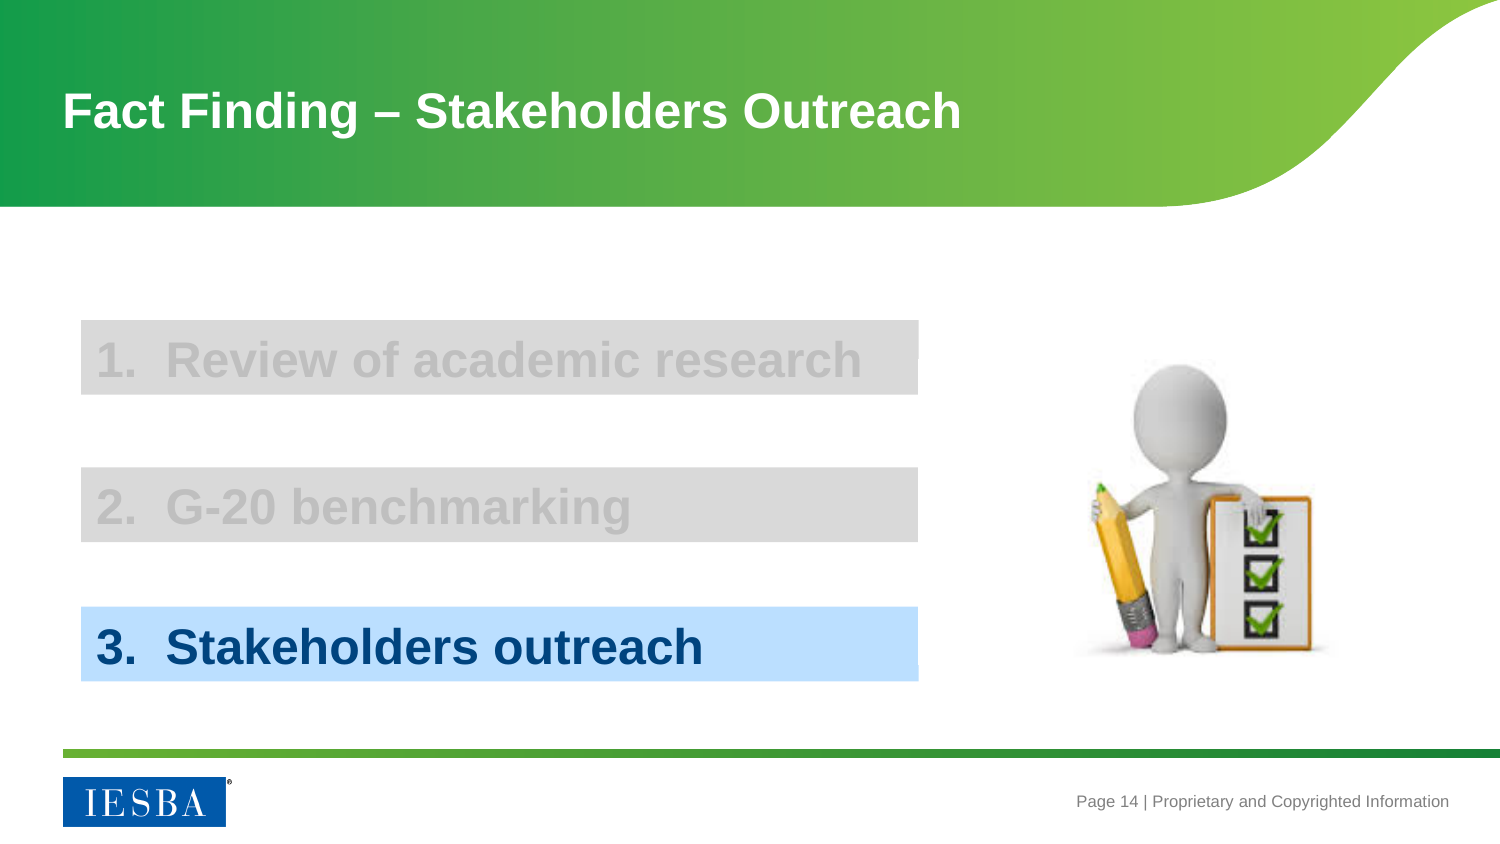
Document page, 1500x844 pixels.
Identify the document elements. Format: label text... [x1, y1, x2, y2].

text_box 2. G-20 benchmarking [81, 467, 913, 543]
picture [0, 0, 1500, 207]
picture [918, 359, 1489, 665]
text_box 1. Review of academic research [81, 320, 919, 395]
text_box 3. Stakeholders outreach [81, 606, 919, 682]
picture [63, 777, 232, 827]
title Fact Finding – Stakeholders Outreach [62, 75, 1300, 142]
list [62, 220, 1450, 724]
